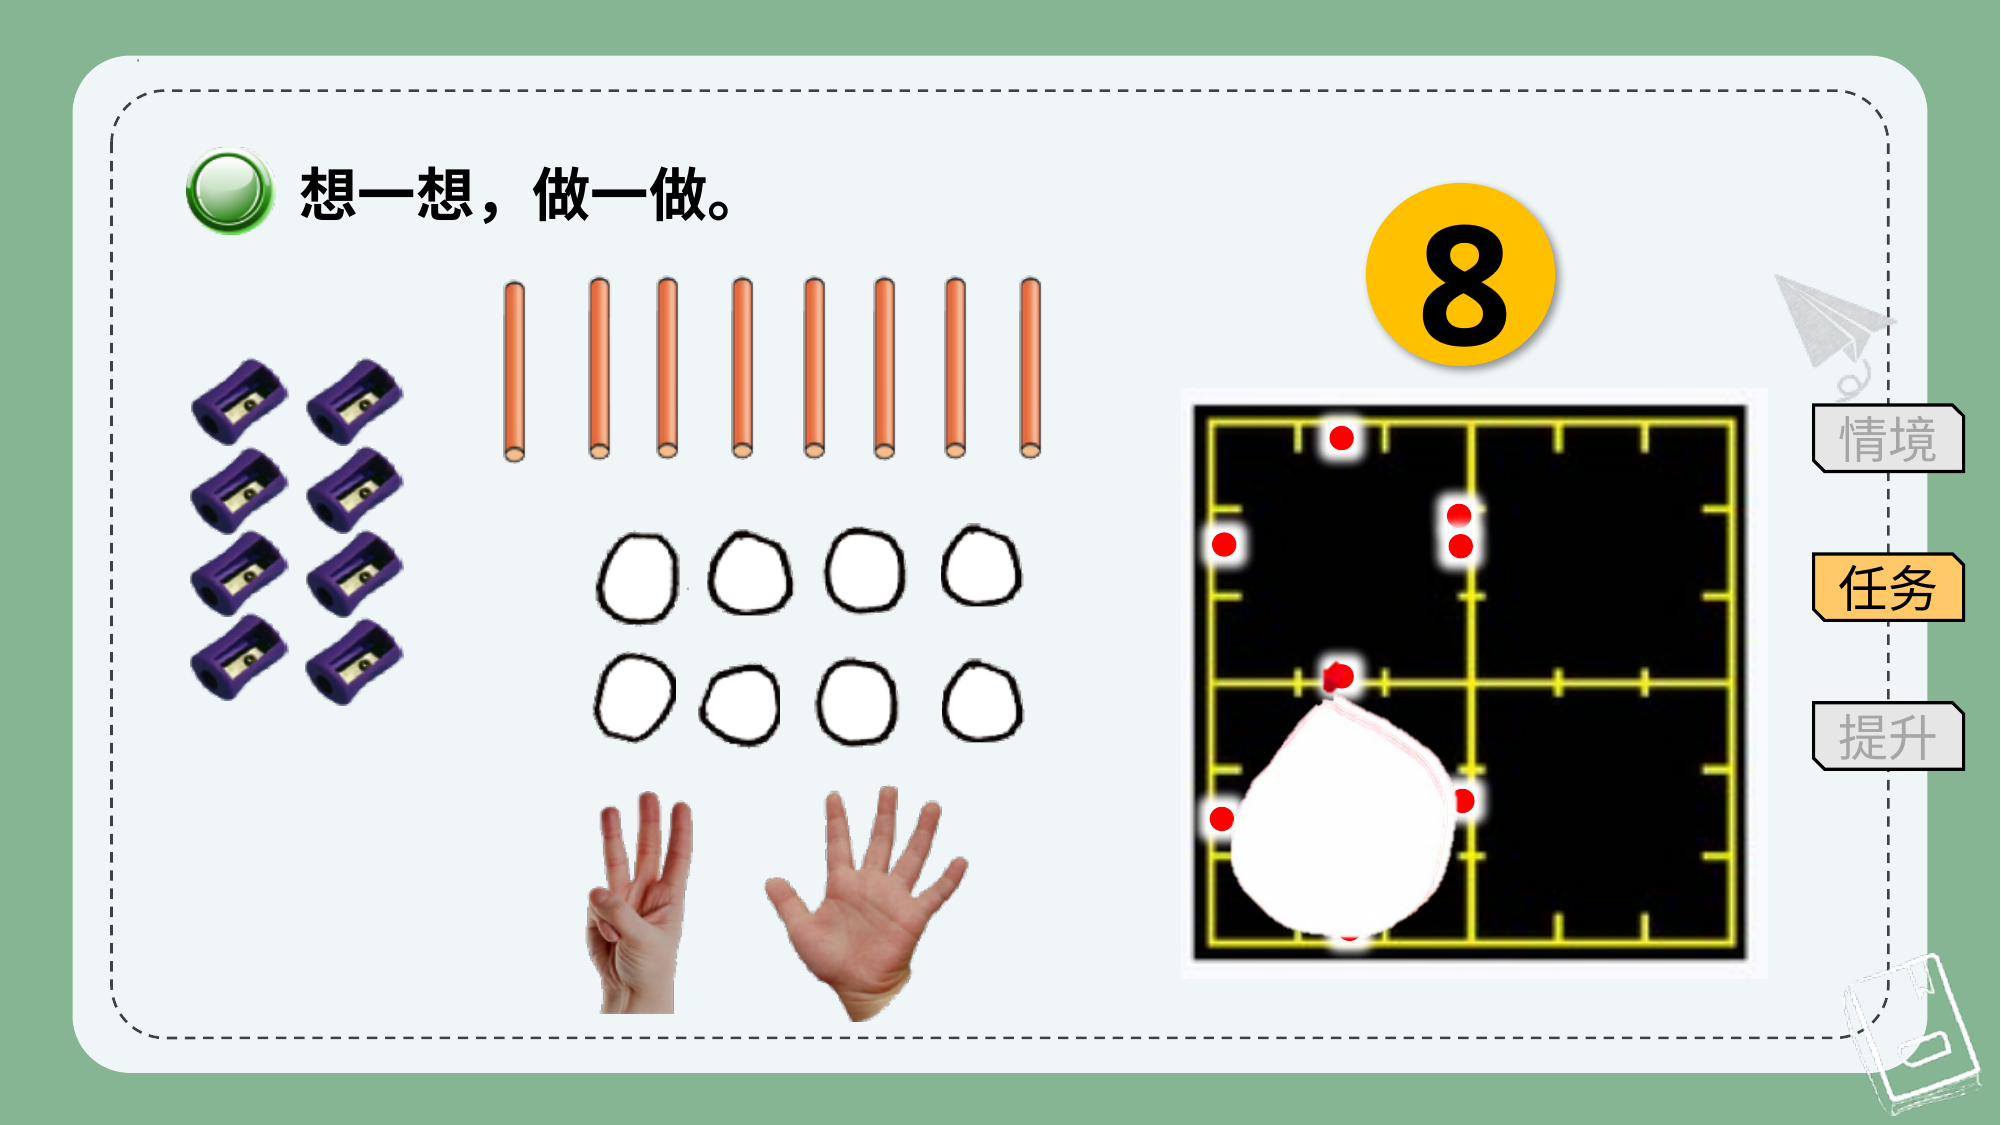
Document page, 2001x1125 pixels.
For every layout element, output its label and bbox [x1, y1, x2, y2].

picture [821, 521, 909, 616]
picture [1015, 273, 1046, 460]
picture [189, 356, 289, 701]
picture [940, 273, 971, 460]
picture [499, 277, 530, 464]
text_box [186, 146, 783, 237]
picture [812, 651, 901, 752]
picture [698, 651, 780, 752]
picture [304, 356, 404, 706]
text_box [1706, 236, 1964, 770]
picture [799, 273, 830, 460]
picture [726, 273, 758, 460]
picture [587, 647, 676, 747]
picture [1181, 388, 1768, 979]
picture [1843, 953, 1982, 1116]
picture [869, 273, 900, 461]
picture [651, 273, 683, 460]
picture [942, 651, 1029, 752]
picture [584, 273, 615, 461]
picture [757, 782, 973, 1022]
text_box [1366, 171, 1555, 388]
picture [590, 528, 689, 628]
picture [941, 516, 1028, 617]
picture [580, 790, 699, 1014]
picture [707, 522, 796, 622]
